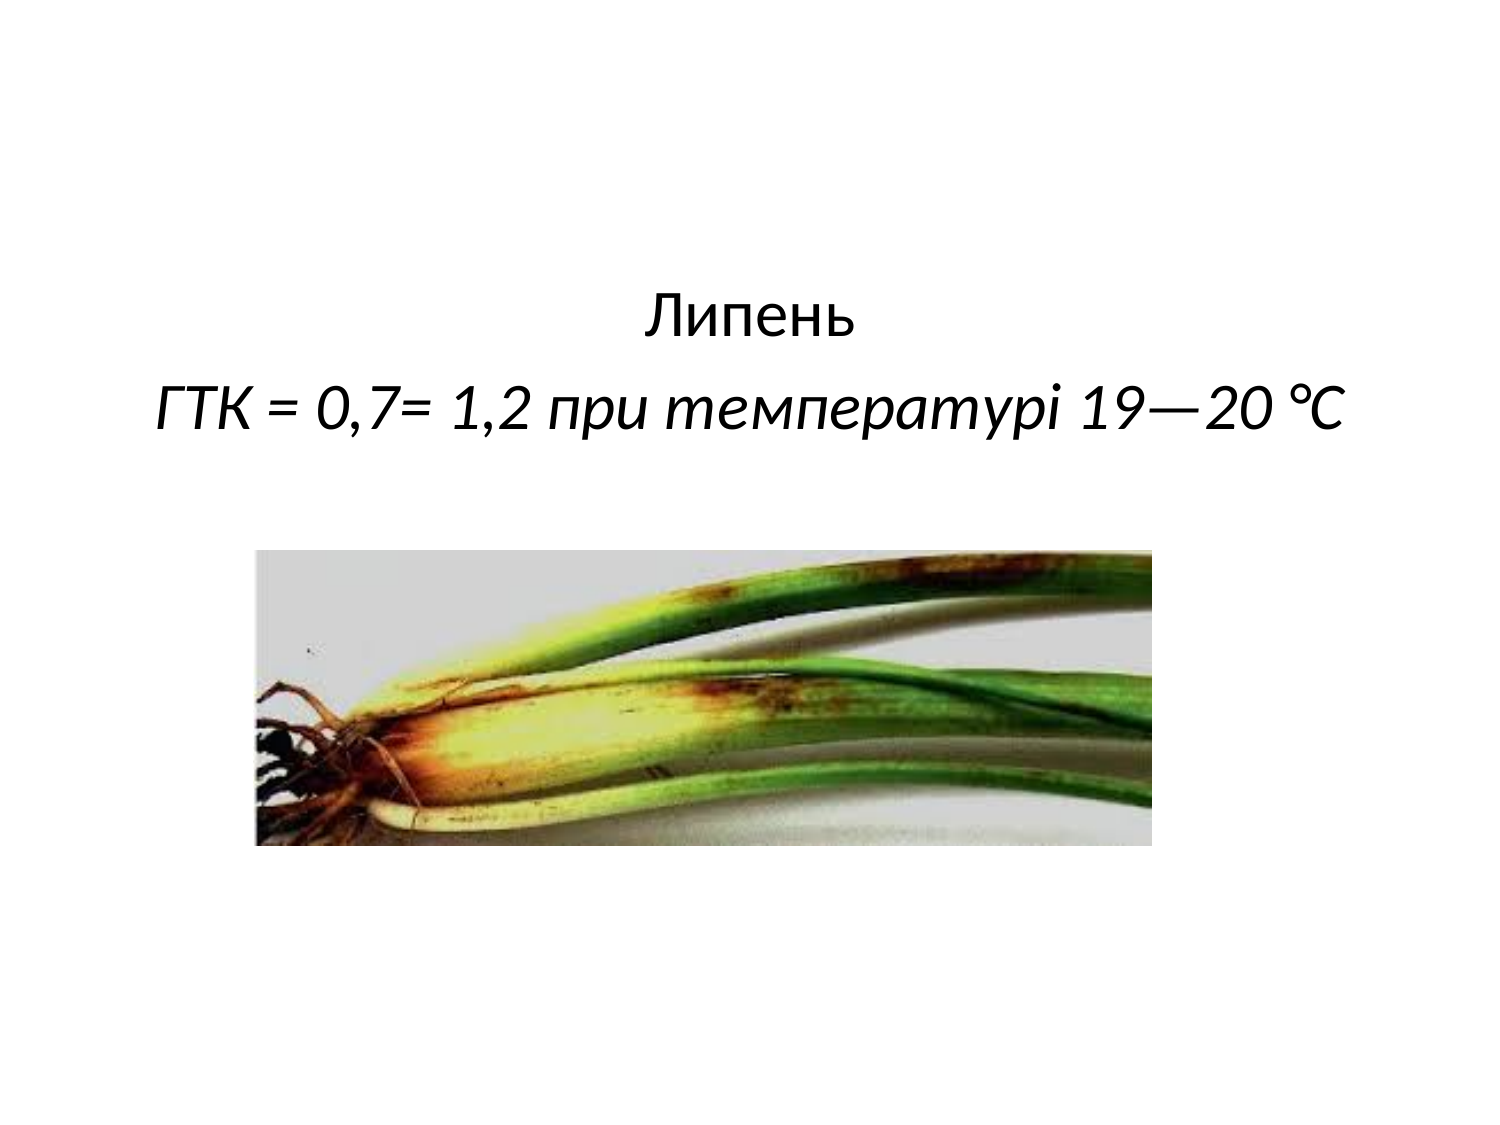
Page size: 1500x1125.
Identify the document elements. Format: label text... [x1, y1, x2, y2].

picture [253, 550, 1152, 847]
list Липень ГТК = 0,7= 1,2 при температурі 19—20 °С [75, 262, 1425, 1005]
